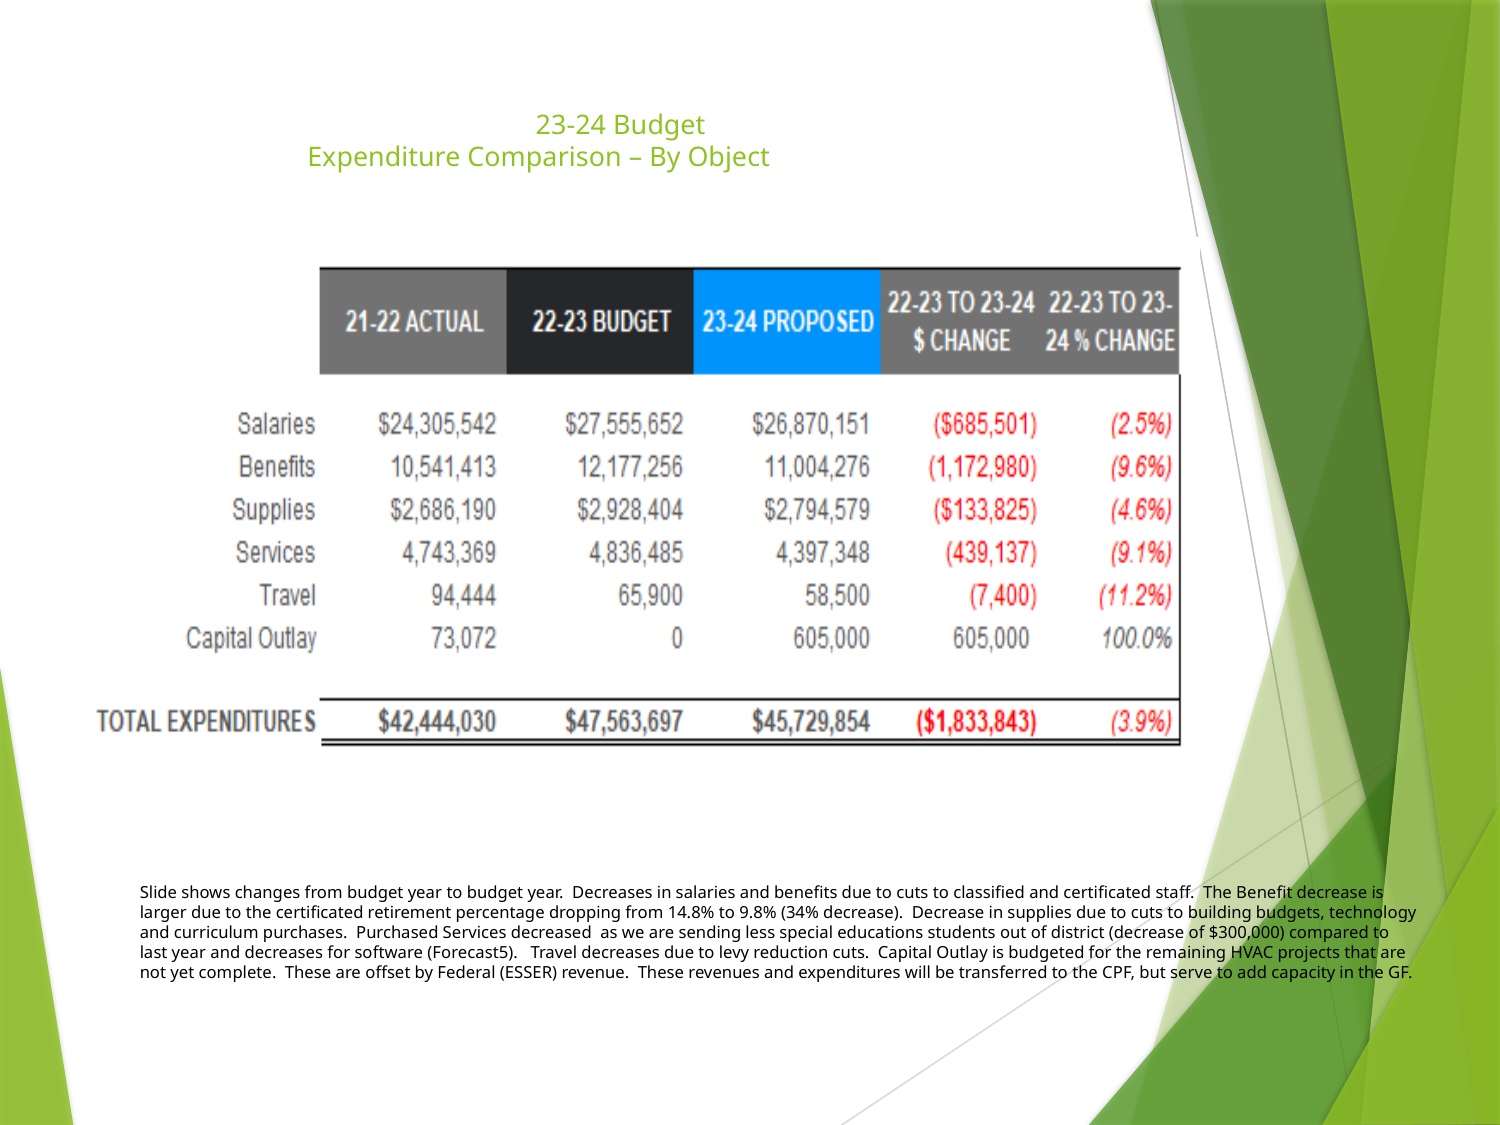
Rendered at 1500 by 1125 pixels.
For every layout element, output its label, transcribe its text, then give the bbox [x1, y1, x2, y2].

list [36, 236, 1201, 776]
text_box Slide shows changes from budget year to budget year. Decreases in salaries and benefits due to cuts to classified and certificated staff. The Benefit decrease is larger due to the certificated retirement percentage dropping from 14.8% to 9.8% (34% decrease). Decrease in supplies due to cuts to building budgets, technology and curriculum purchases. Purchased Services decreased as we are sending less special educations students out of district (decrease of $300,000) compared to last year and decreases for software (Forecast5). Travel decreases due to levy reduction cuts. Capital Outlay is budgeted for the remaining HVAC projects that are not yet complete. These are offset by Federal (ESSER) revenue. These revenues and expenditures will be transferred to the CPF, but serve to add capacity in the GF. [125, 874, 1438, 990]
title 23-24 Budget Expenditure Comparison – By Object22-23 Budget Comparison – By Object [99, 99, 1142, 213]
